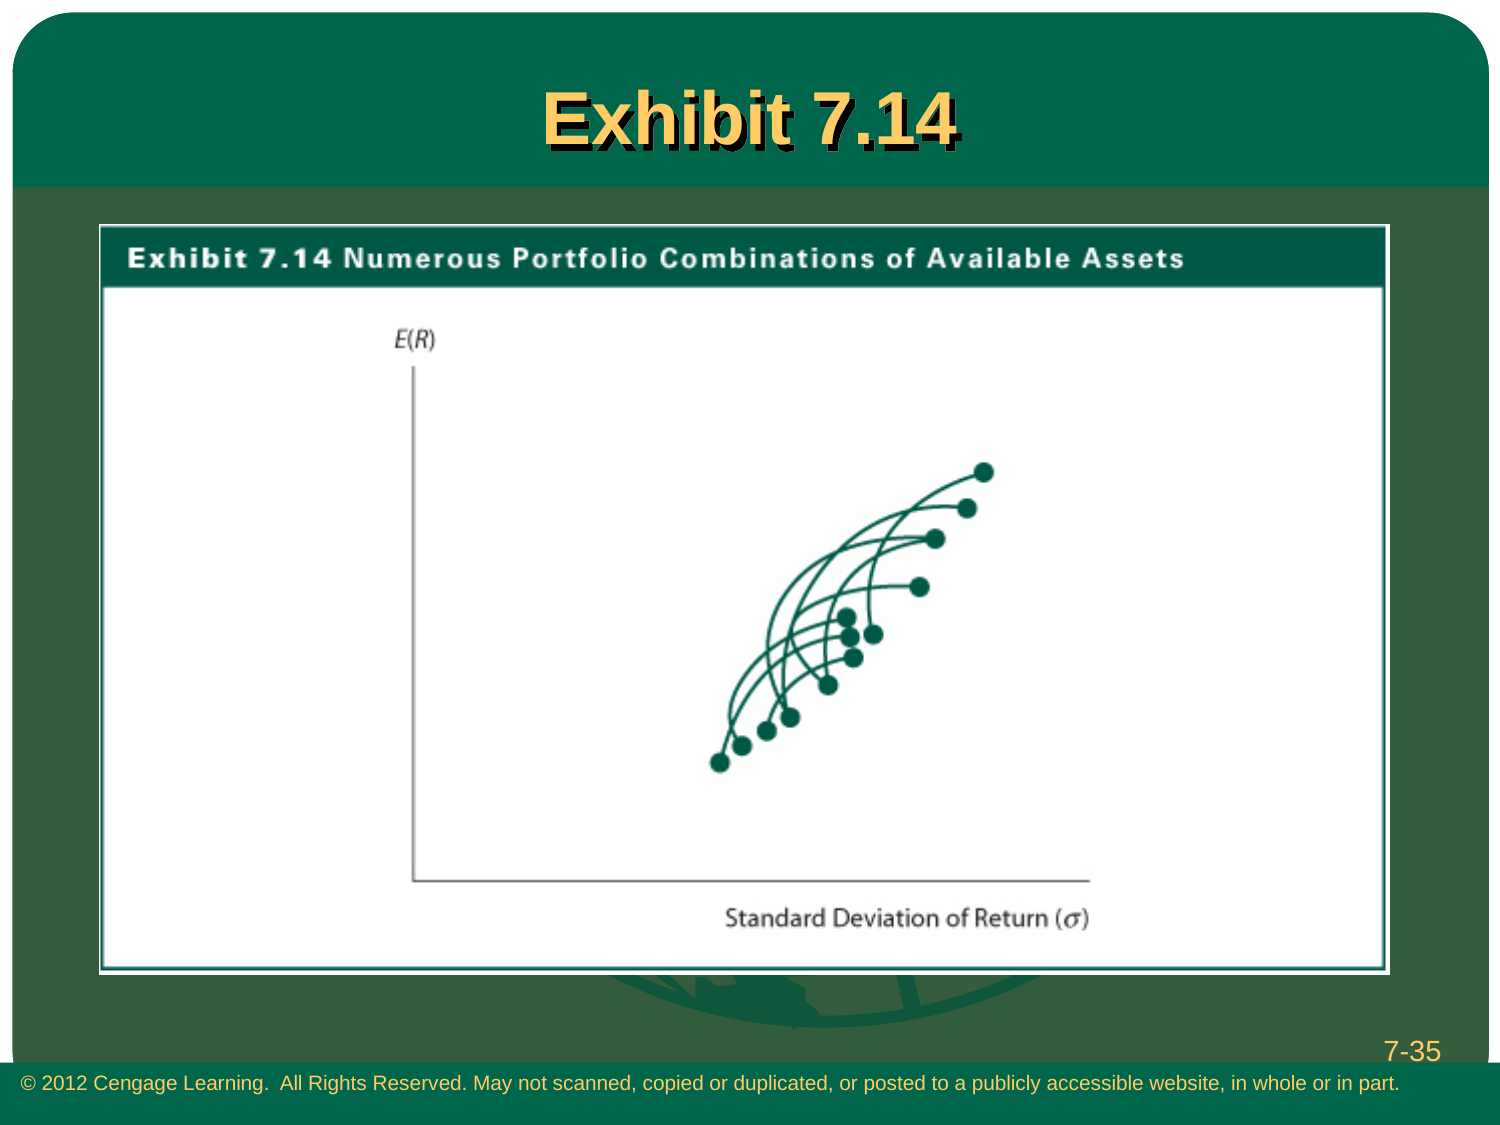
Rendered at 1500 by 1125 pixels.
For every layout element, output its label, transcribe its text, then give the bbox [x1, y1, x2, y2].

slide_number 7-35 [1325, 1025, 1500, 1088]
footer © 2012 Cengage Learning. All Rights Reserved. May not scanned, copied or duplicated, or posted to a publicly accessible website, in whole or in part. [0, 1062, 1500, 1125]
picture [99, 224, 1390, 976]
title Exhibit 7.14 [75, 37, 1425, 193]
